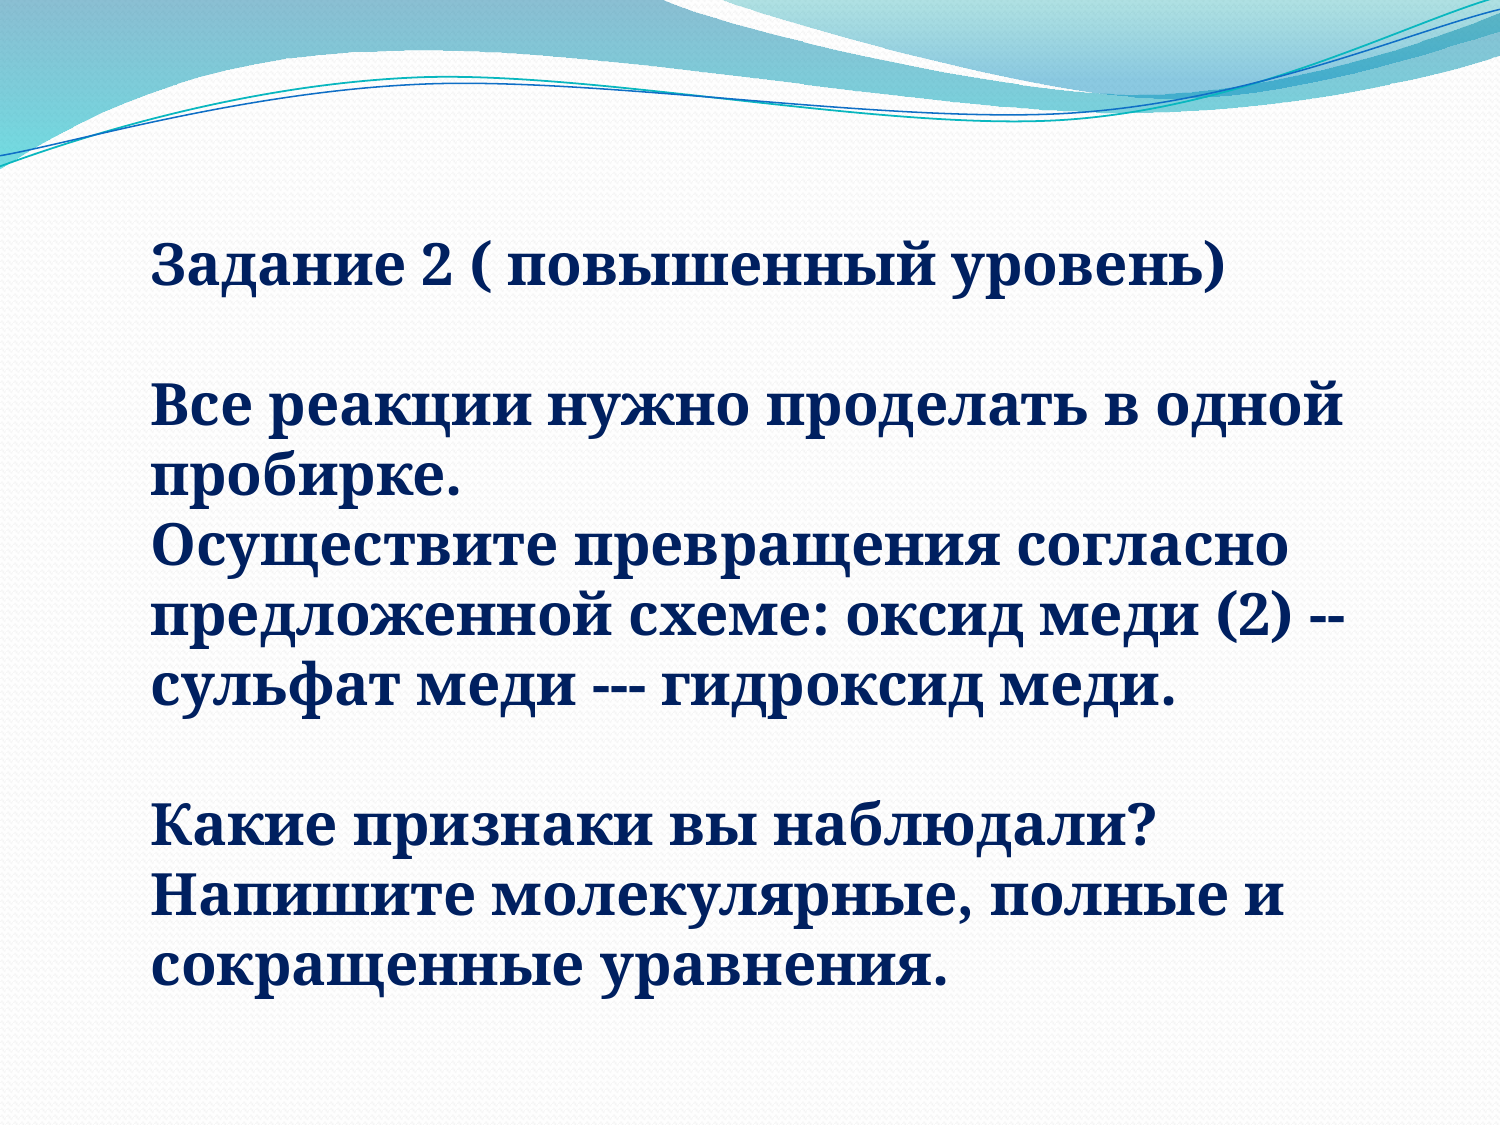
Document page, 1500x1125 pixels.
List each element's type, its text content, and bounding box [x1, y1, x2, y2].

text_box Задание 2 ( повышенный уровень) Все реакции нужно проделать в одной пробирке. Осуществите превращения согласно предложенной схеме: оксид меди (2) -- сульфат меди --- гидроксид меди. Какие признаки вы наблюдали? Напишите молекулярные, полные и сокращенные уравнения. [135, 219, 1435, 1005]
